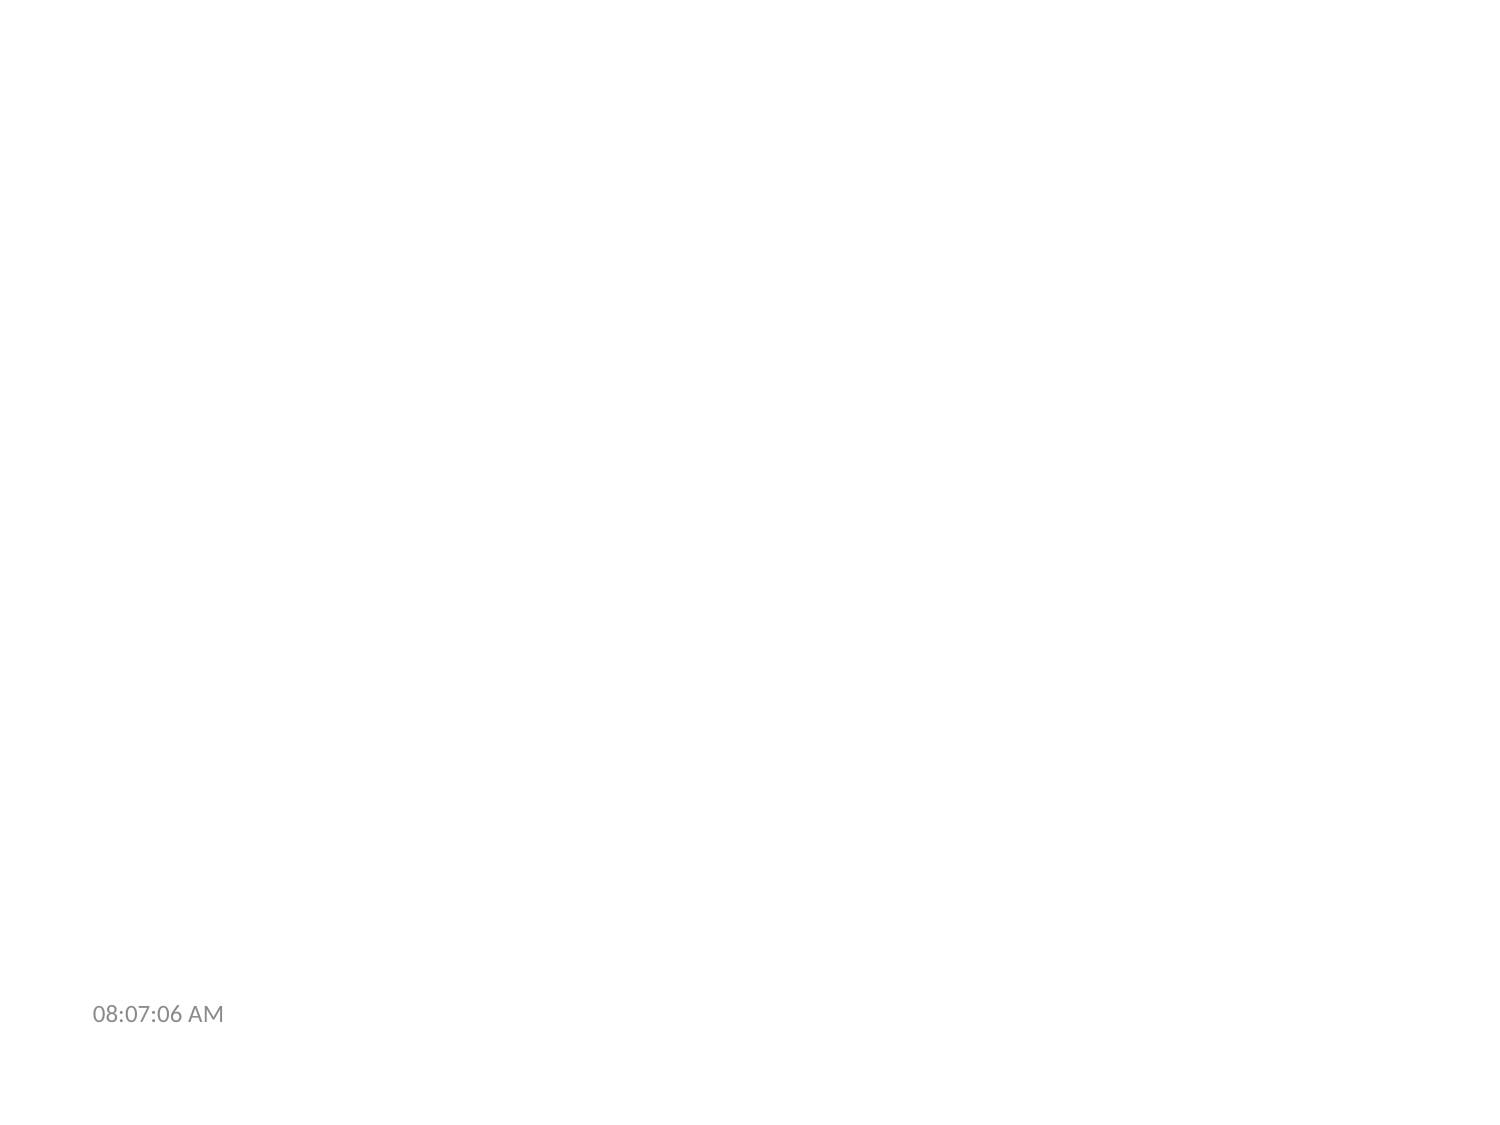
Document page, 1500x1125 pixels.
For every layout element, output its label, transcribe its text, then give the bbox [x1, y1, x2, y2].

text_box 3:35:09 PM [77, 982, 428, 1043]
